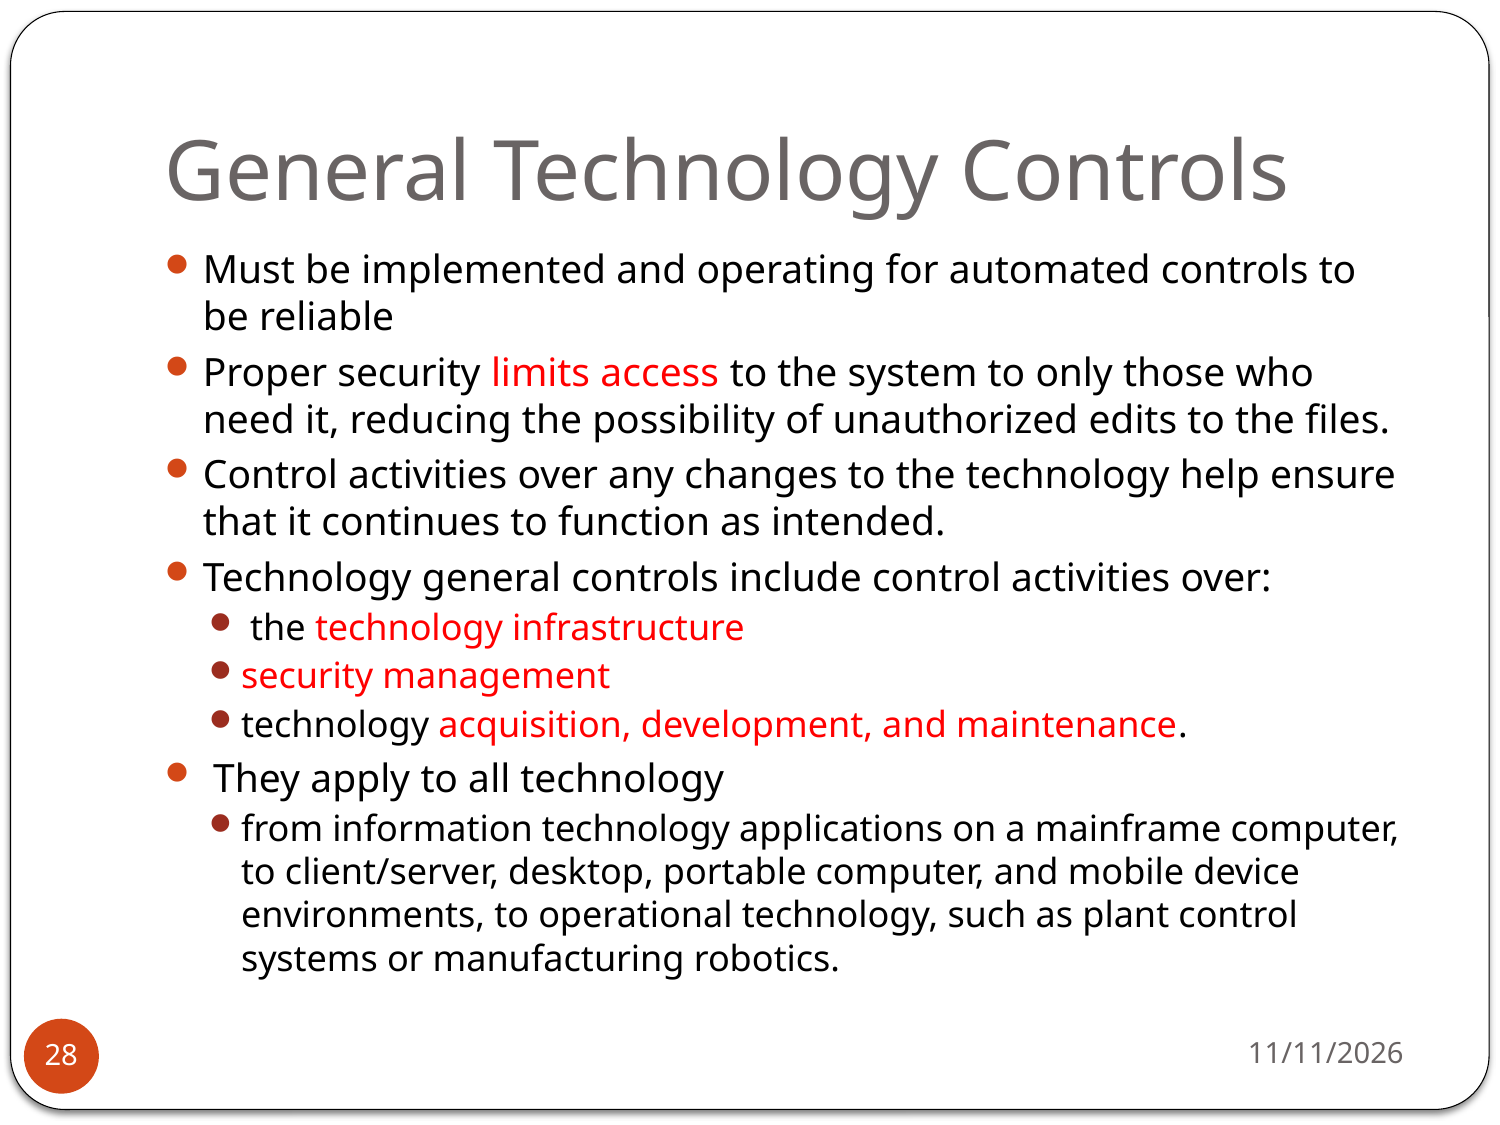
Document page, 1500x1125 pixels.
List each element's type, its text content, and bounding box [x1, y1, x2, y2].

title General Technology Controls [150, 45, 1425, 233]
list Must be implemented and operating for automated controls to be reliable Proper security limits access to the system to only those who need it, reducing the possibility of unauthorized edits to the files. Control activities over any changes to the technology help ensure that it continues to function as intended. Technology general controls include control activities over: the technology infrastructure security management technology acquisition, development, and maintenance. They apply to all technology from information technology applications on a mainframe computer, to client/server, desktop, portable computer, and mobile device environments, to operational technology, such as plant control systems or manufacturing robotics. [150, 237, 1425, 988]
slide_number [1012, 1015, 1419, 1094]
slide_number 28 [23, 1018, 99, 1094]
